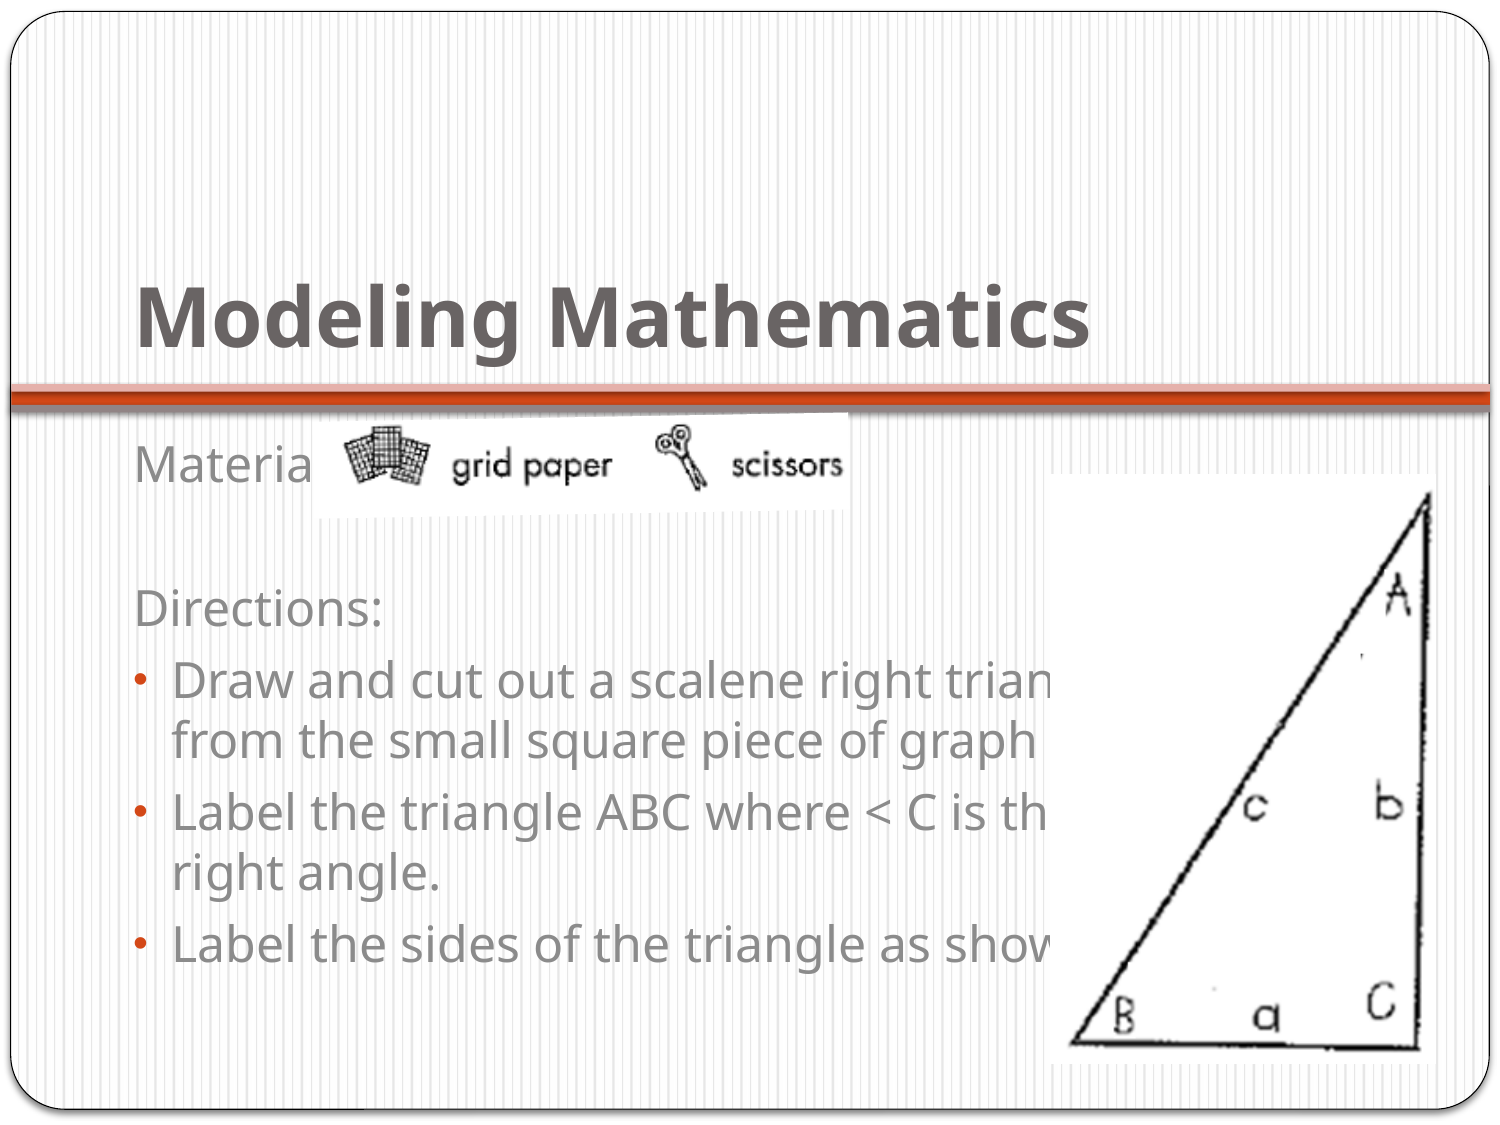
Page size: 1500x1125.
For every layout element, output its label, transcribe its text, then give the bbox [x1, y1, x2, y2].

picture [312, 412, 850, 519]
title Modeling Mathematics [118, 156, 1394, 380]
list Materials: Directions: Draw and cut out a scalene right triangle from the small square piece of graph paper Label the triangle ABC where < C is the right angle. Label the sides of the triangle as shown → [118, 425, 1394, 1075]
picture [1049, 474, 1437, 1065]
